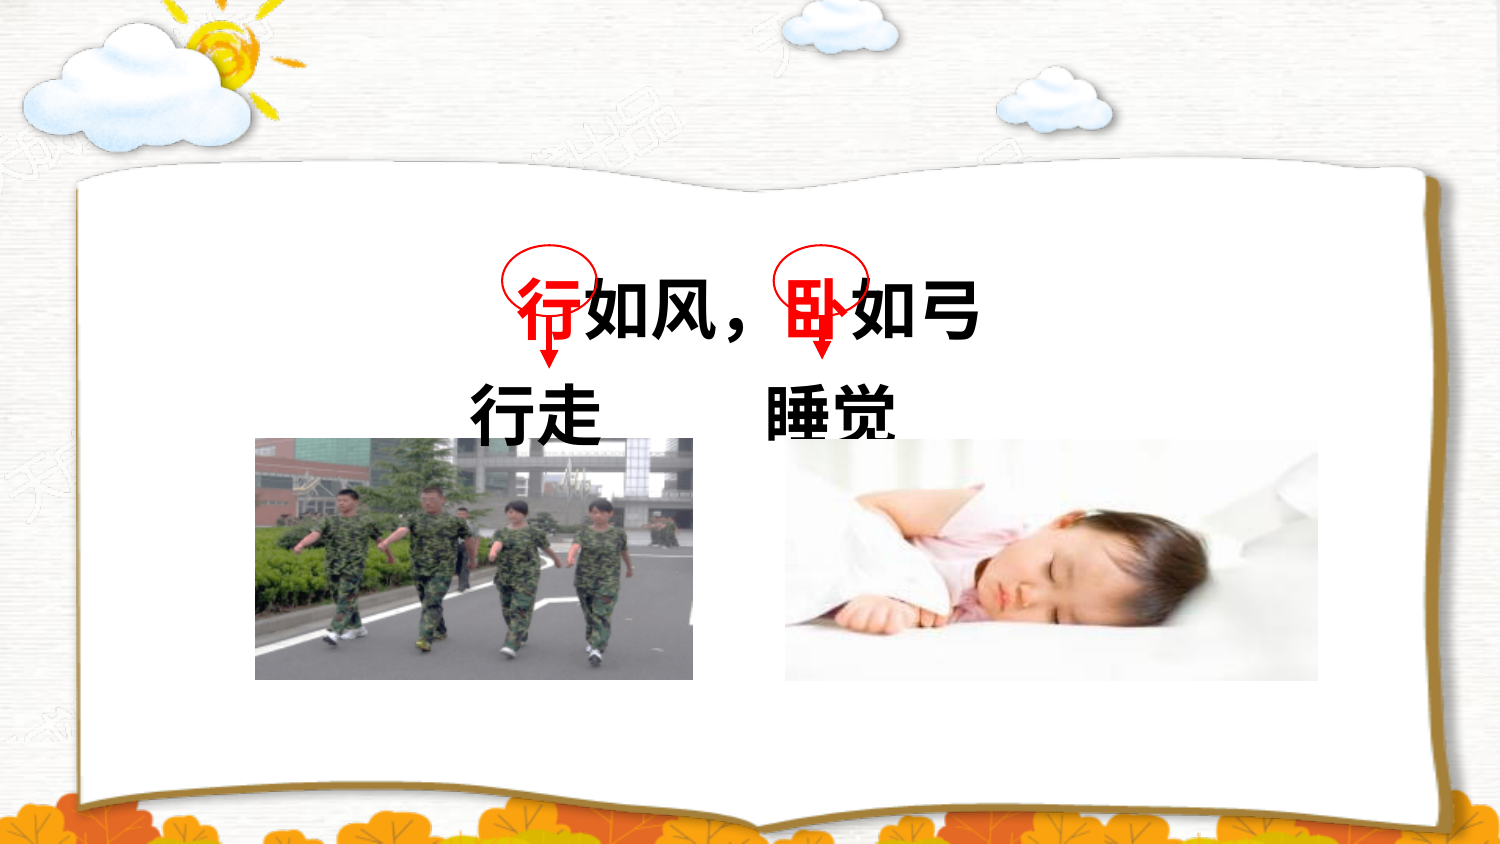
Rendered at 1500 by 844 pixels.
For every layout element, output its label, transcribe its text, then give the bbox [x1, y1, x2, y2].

text_box [772, 244, 870, 318]
text_box 行如风，卧如弓 [502, 236, 1010, 356]
picture [0, 0, 1500, 844]
text_box [501, 244, 598, 318]
text_box 睡觉 [749, 341, 934, 461]
text_box 行走 [454, 341, 668, 438]
